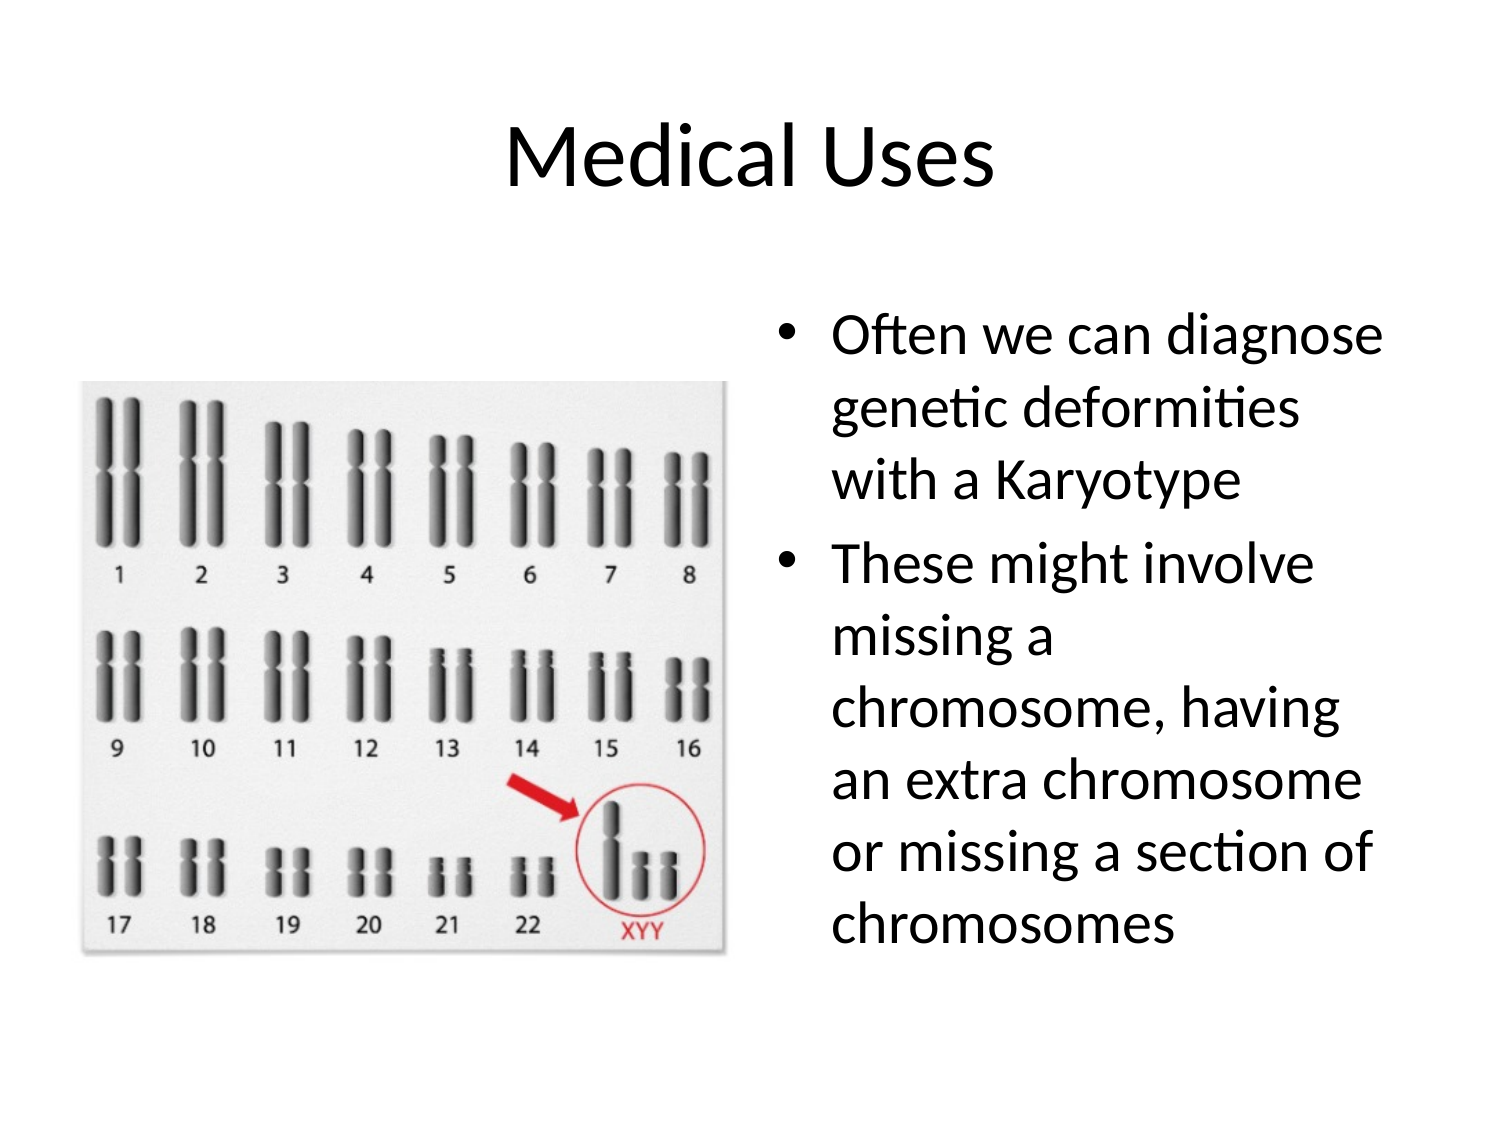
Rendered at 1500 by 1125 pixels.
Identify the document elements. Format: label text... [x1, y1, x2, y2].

list Often we can diagnose genetic deformities with a Karyotype These might involve missing a chromosome, having an extra chromosome or missing a section of chromosomes [761, 287, 1406, 988]
picture [49, 381, 757, 985]
title Medical Uses [94, 50, 1407, 250]
